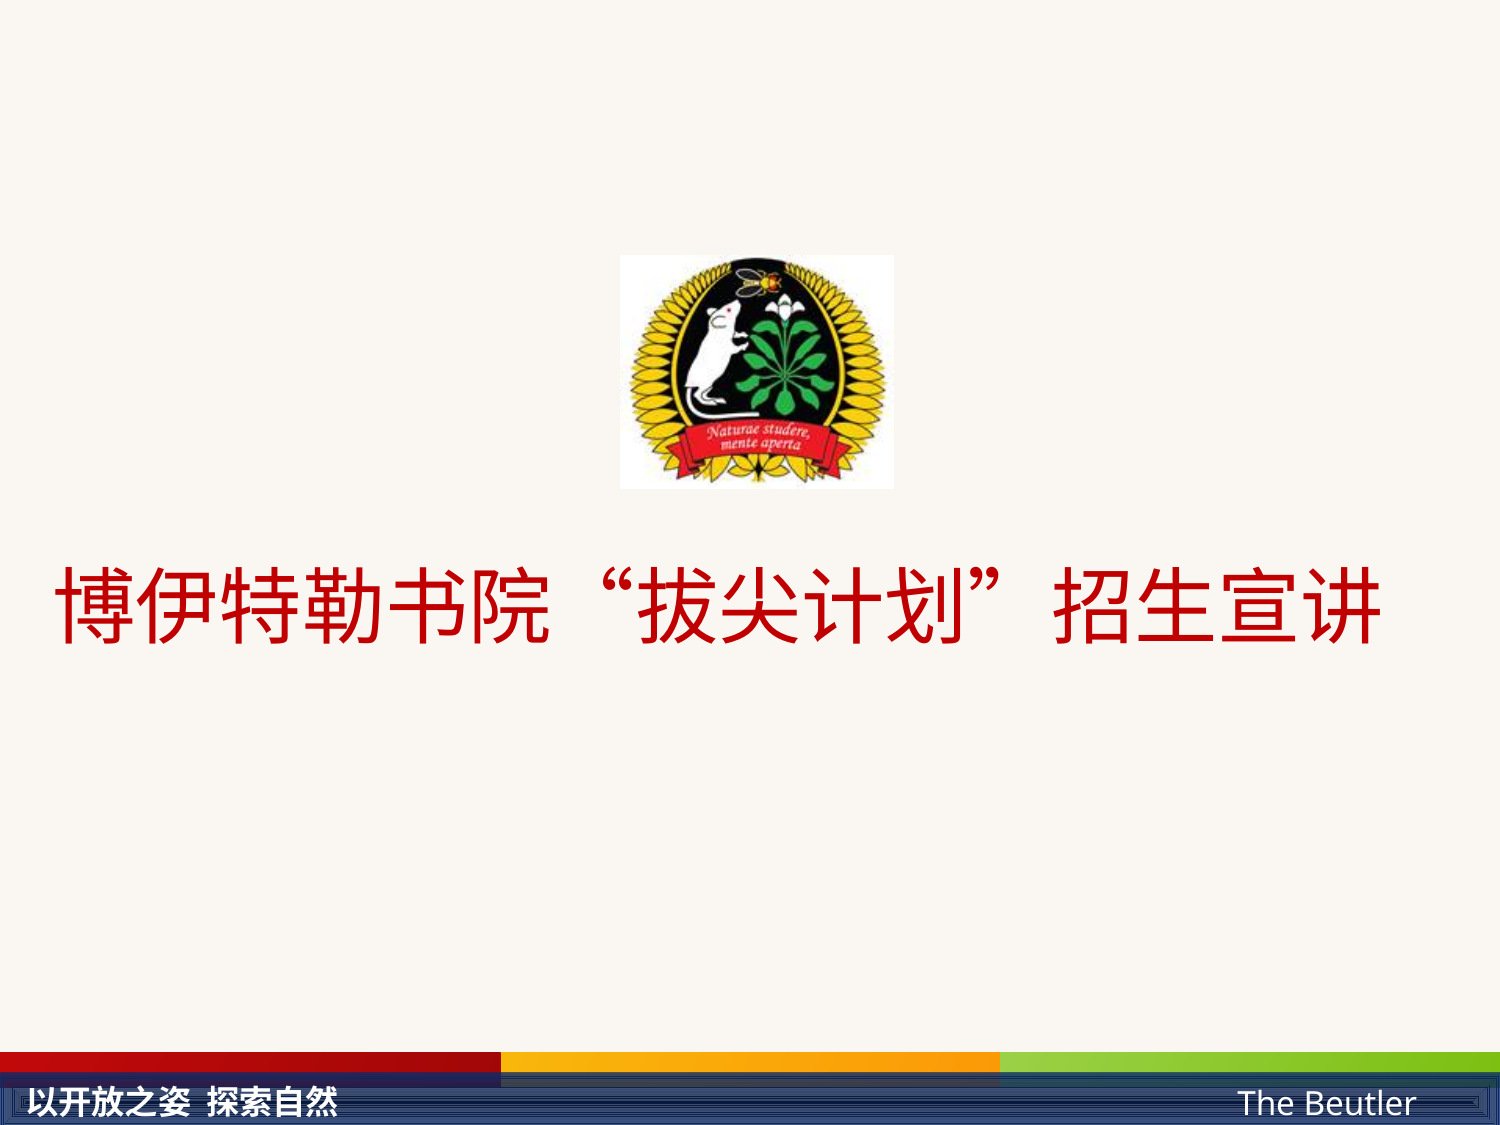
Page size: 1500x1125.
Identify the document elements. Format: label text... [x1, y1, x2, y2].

picture [619, 255, 894, 489]
title 博伊特勒书院“拔尖计划”招生宣讲 [37, 453, 1451, 755]
